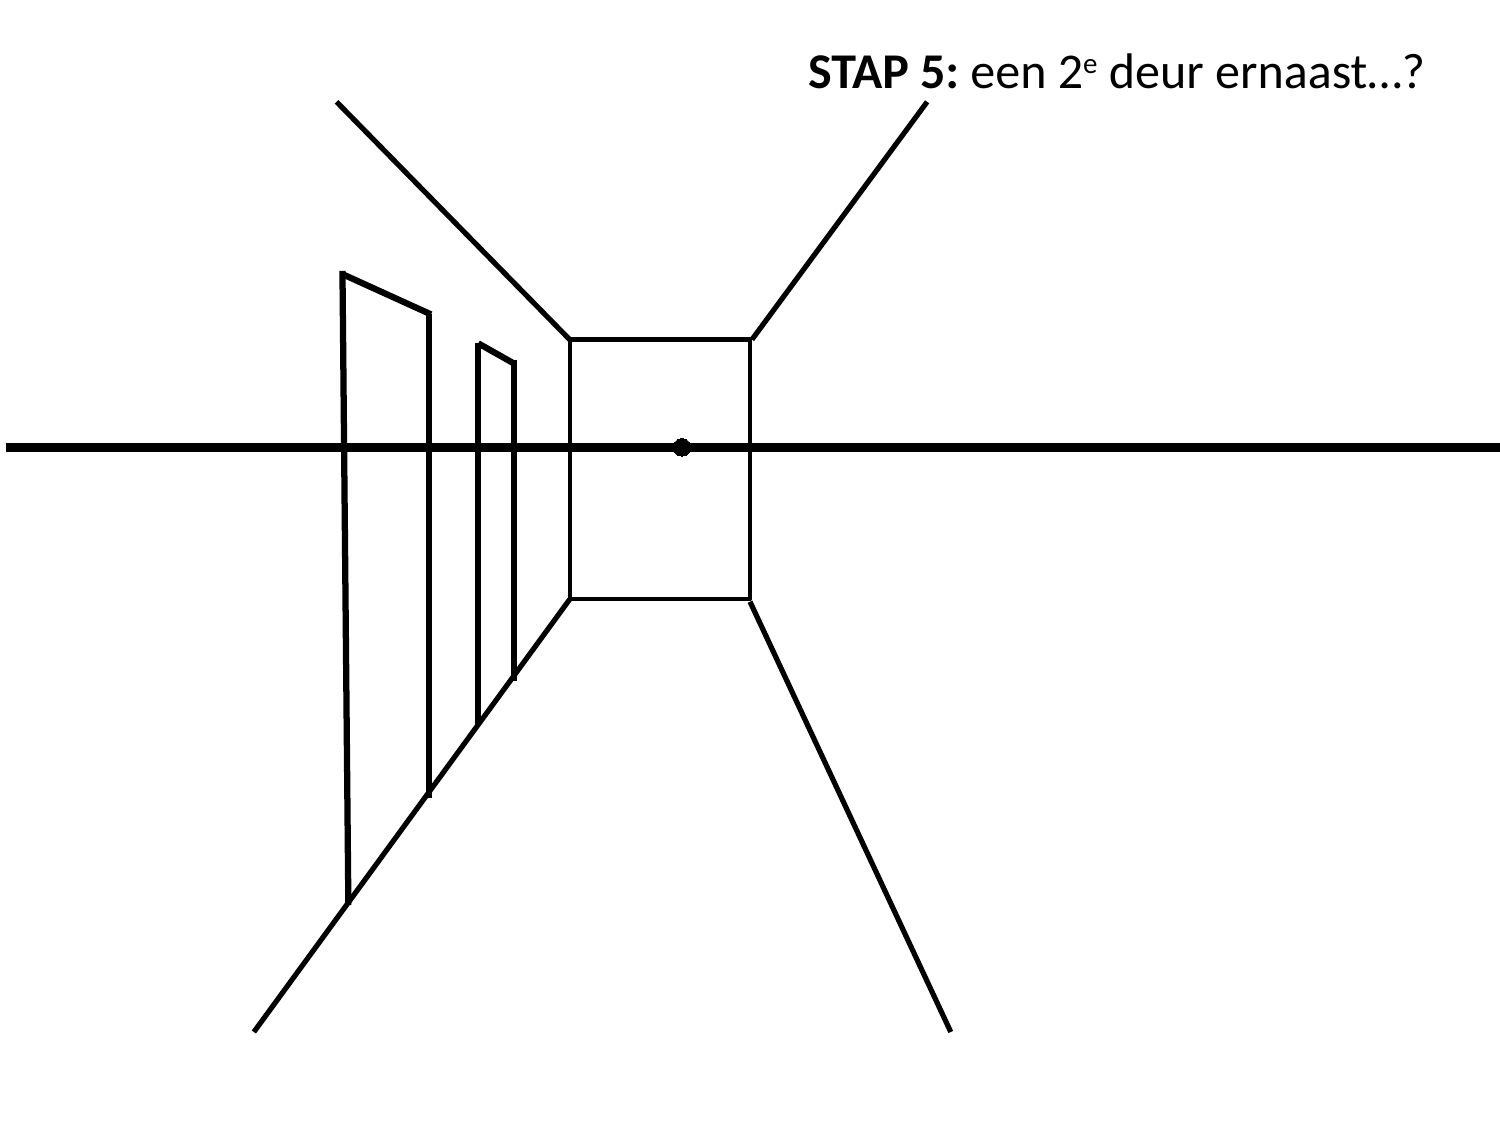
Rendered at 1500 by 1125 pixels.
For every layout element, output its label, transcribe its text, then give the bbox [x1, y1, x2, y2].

text_box [568, 337, 752, 446]
text_box STAP 5: een 2e deur ernaast…? [761, 30, 1472, 106]
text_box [342, 322, 349, 906]
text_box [749, 601, 951, 1033]
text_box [342, 273, 432, 315]
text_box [477, 343, 514, 364]
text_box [336, 101, 570, 340]
text_box [568, 456, 752, 601]
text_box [253, 599, 570, 1033]
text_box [751, 101, 928, 340]
